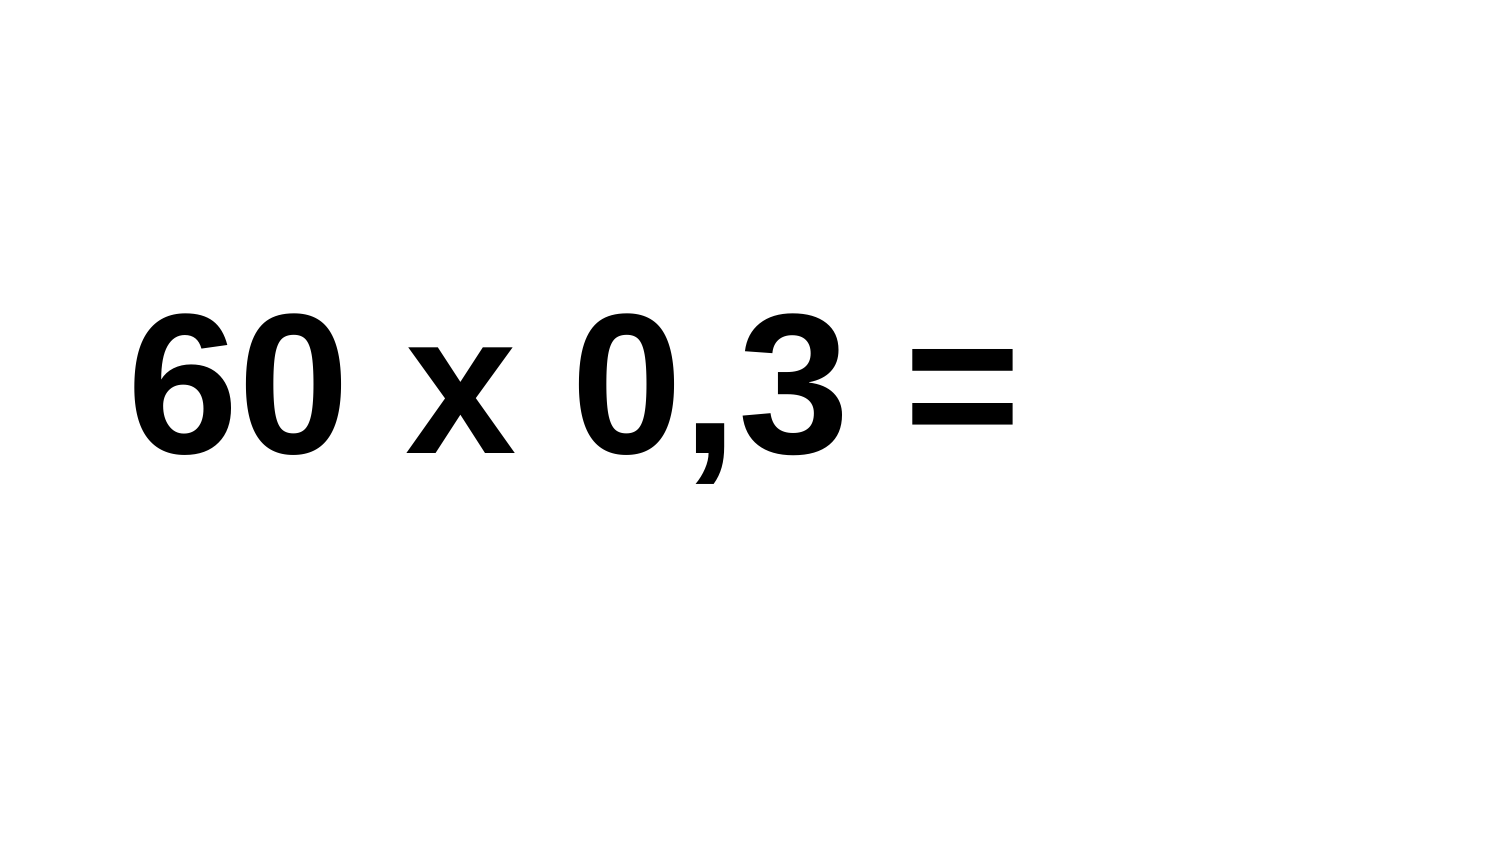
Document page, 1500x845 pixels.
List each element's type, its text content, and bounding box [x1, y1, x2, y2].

text_box 60 x 0,3 = [112, 317, 1388, 509]
